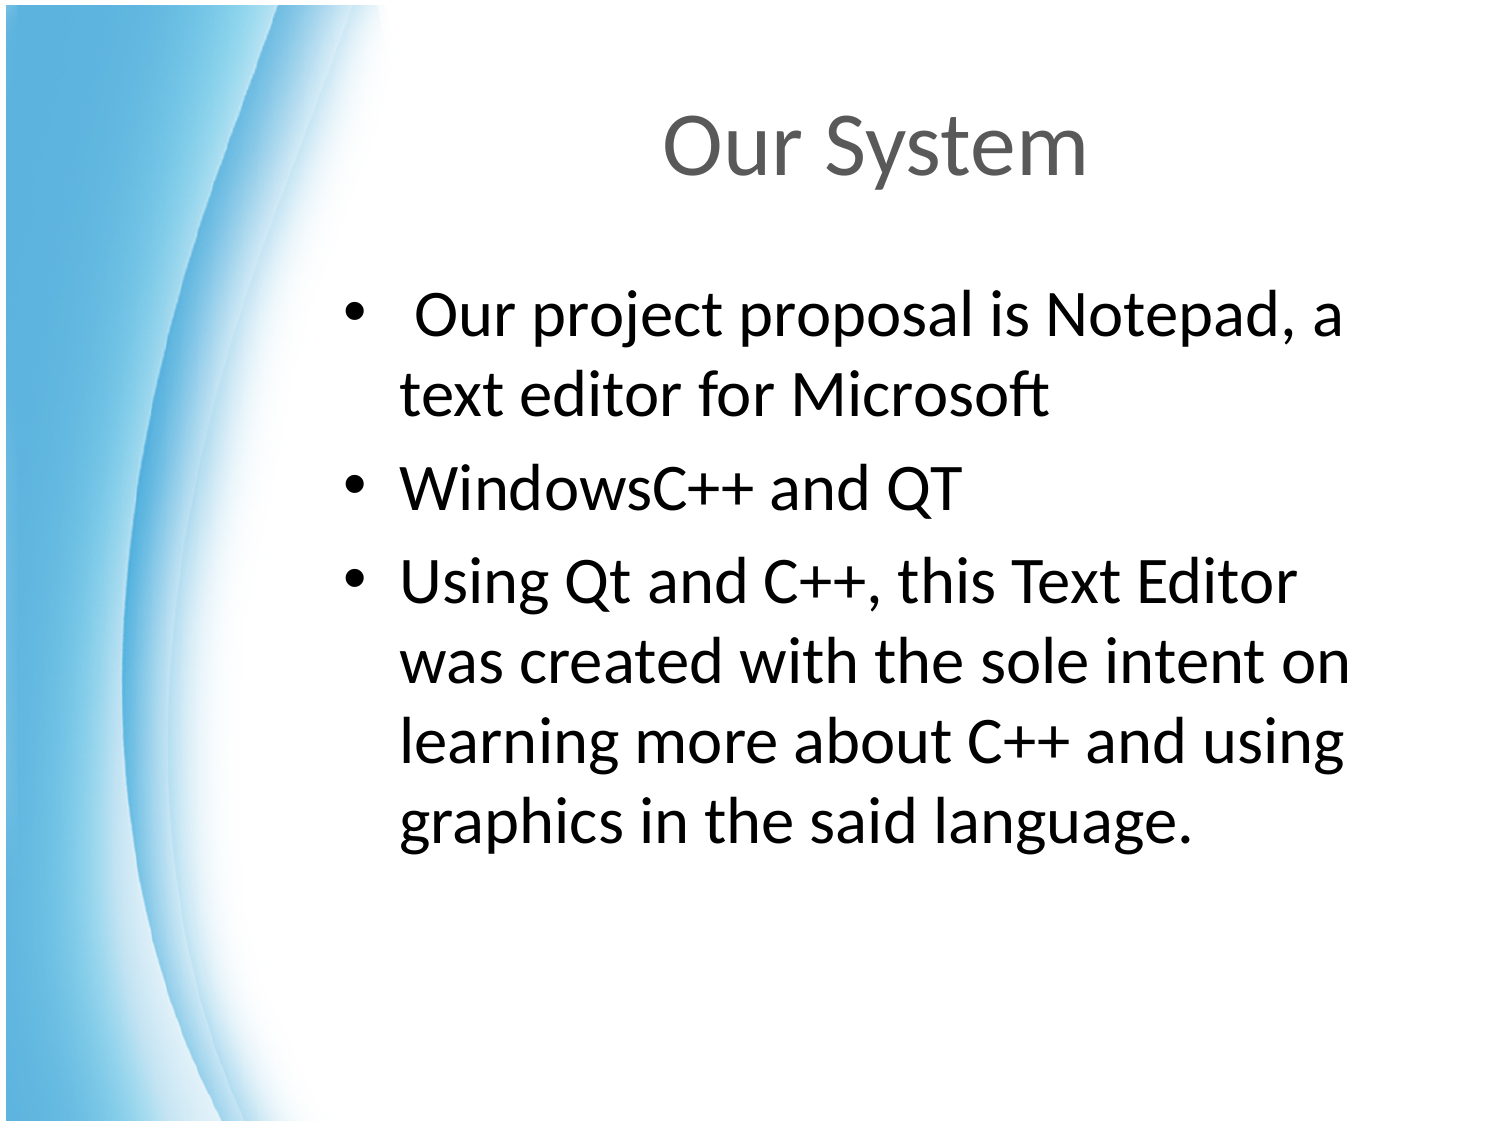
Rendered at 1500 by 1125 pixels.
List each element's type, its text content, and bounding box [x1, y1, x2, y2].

picture [0, 0, 1500, 1125]
title Our System [327, 44, 1426, 233]
list Our project proposal is Notepad, a text editor for Microsoft WindowsC++ and QT Using Qt and C++, this Text Editor was created with the sole intent on learning more about C++ and using graphics in the said language. [327, 262, 1426, 1006]
